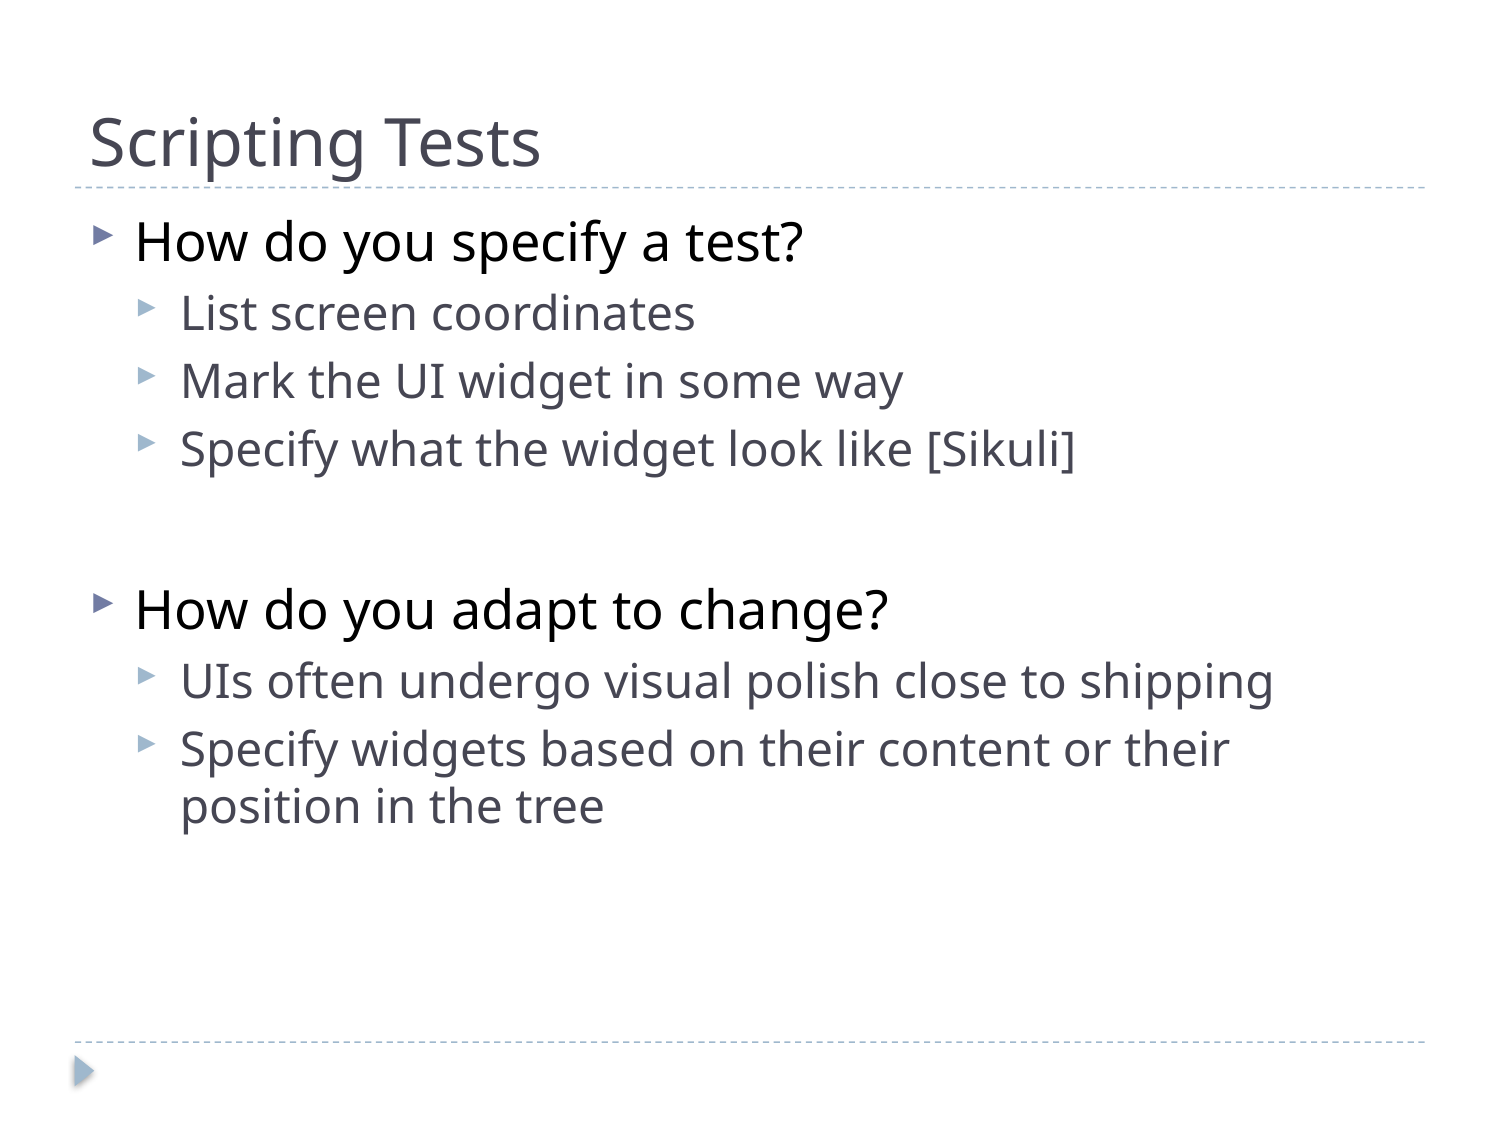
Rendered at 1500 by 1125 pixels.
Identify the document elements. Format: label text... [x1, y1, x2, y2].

title Scripting Tests [75, 24, 1425, 188]
list How do you specify a test? List screen coordinates Mark the UI widget in some way Specify what the widget look like [Sikuli] How do you adapt to change? UIs often undergo visual polish close to shipping Specify widgets based on their content or their position in the tree [75, 200, 1425, 1010]
